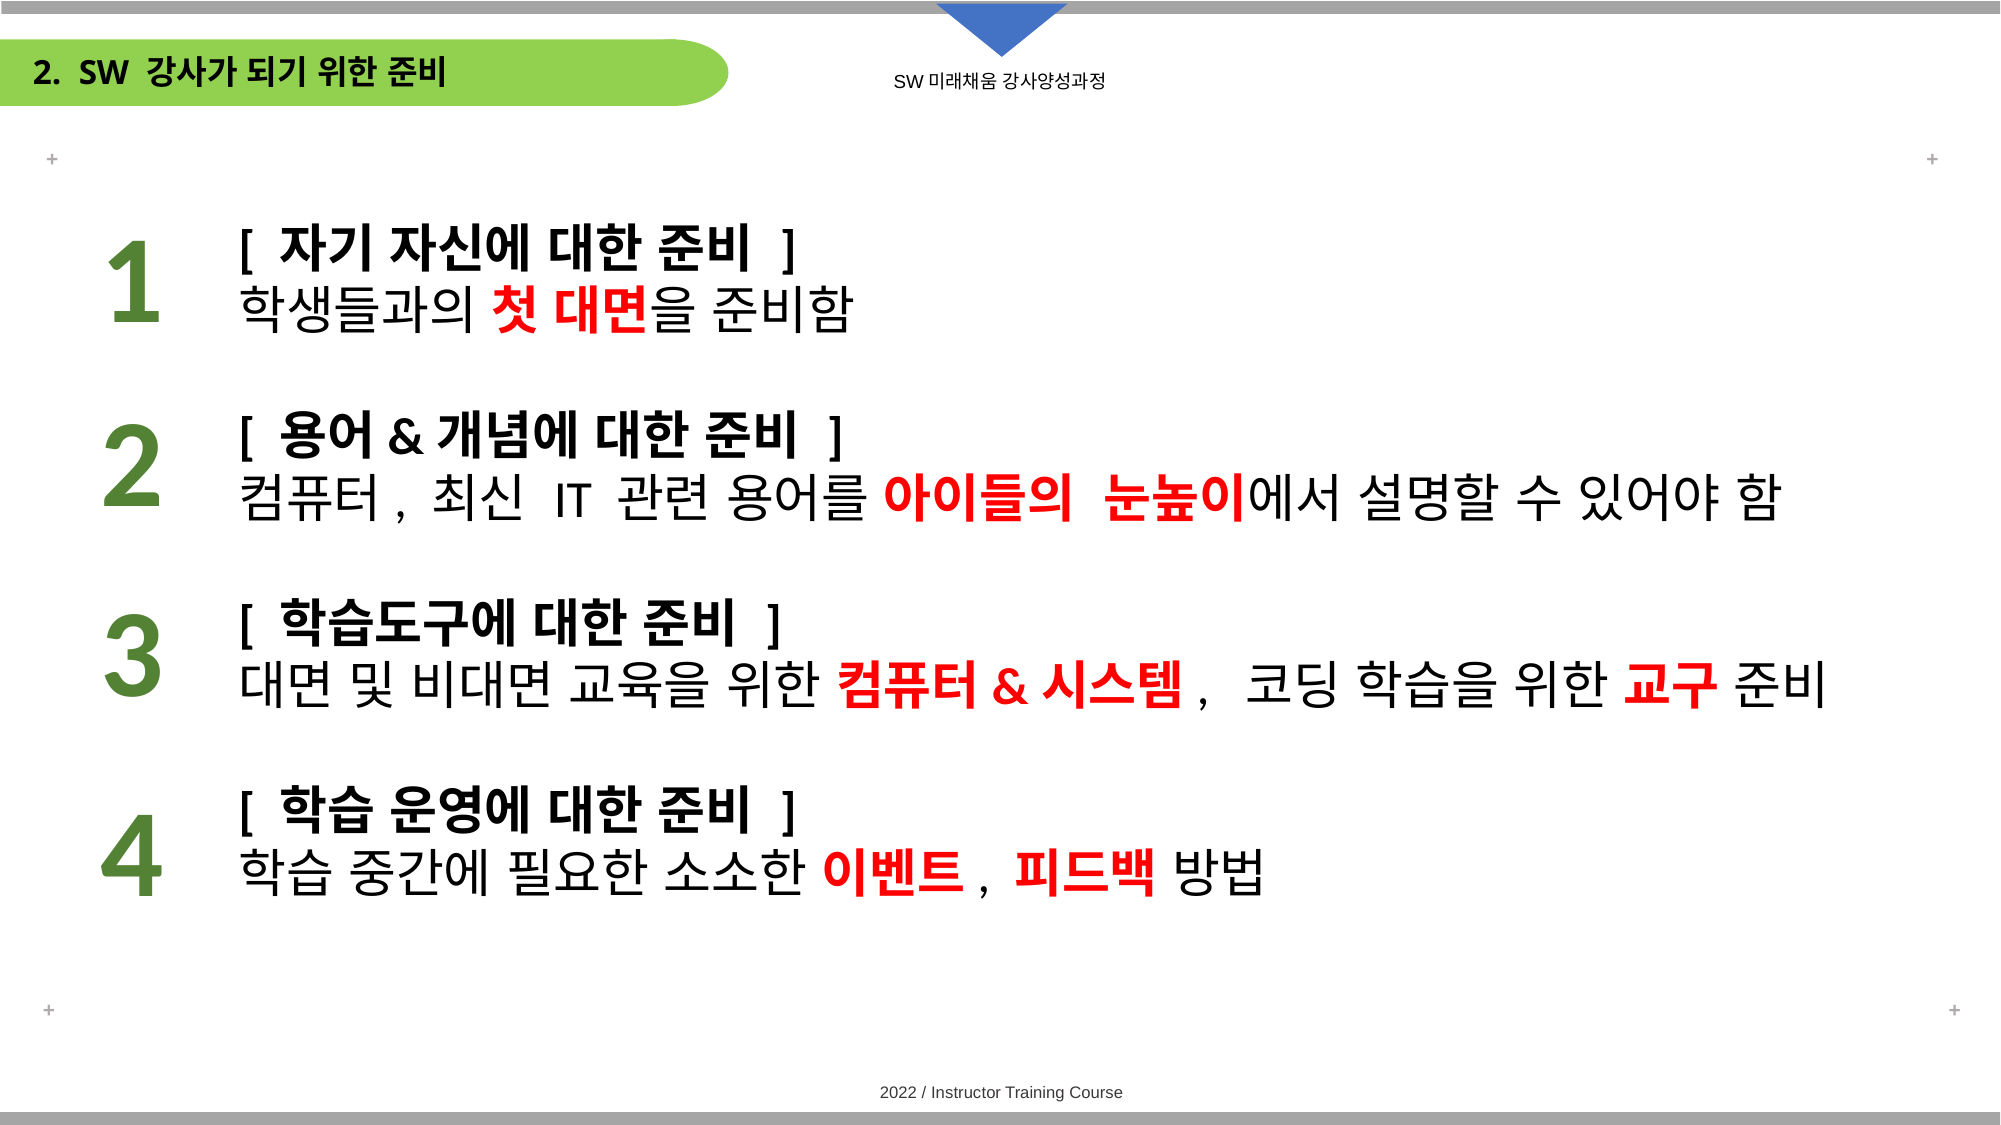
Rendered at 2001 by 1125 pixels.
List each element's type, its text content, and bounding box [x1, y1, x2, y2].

text_box [ 자기 자신에 대한 준비 ] 학생들과의 첫 대면을 준비함 [ 용어&개념에 대한 준비 ] 컴퓨터, 최신 IT 관련 용어를 아이들의 눈높이에서 설명할 수 있어야 함 [ 학습도구에 대한 준비 ] 대면 및 비대면 교육을 위한 컴퓨터&시스템, 코딩 학습을 위한 교구 준비 [ 학습 운영에 대한 준비 ] 학습 중간에 필요한 소소한 이벤트, 피드백 방법 [223, 207, 1938, 910]
text_box 4 [86, 764, 296, 930]
title 2. SW 강사가 되기 위한 준비 [18, 41, 686, 107]
text_box 1 [86, 190, 296, 356]
text_box 3 [86, 563, 296, 729]
text_box 2 [86, 374, 296, 540]
